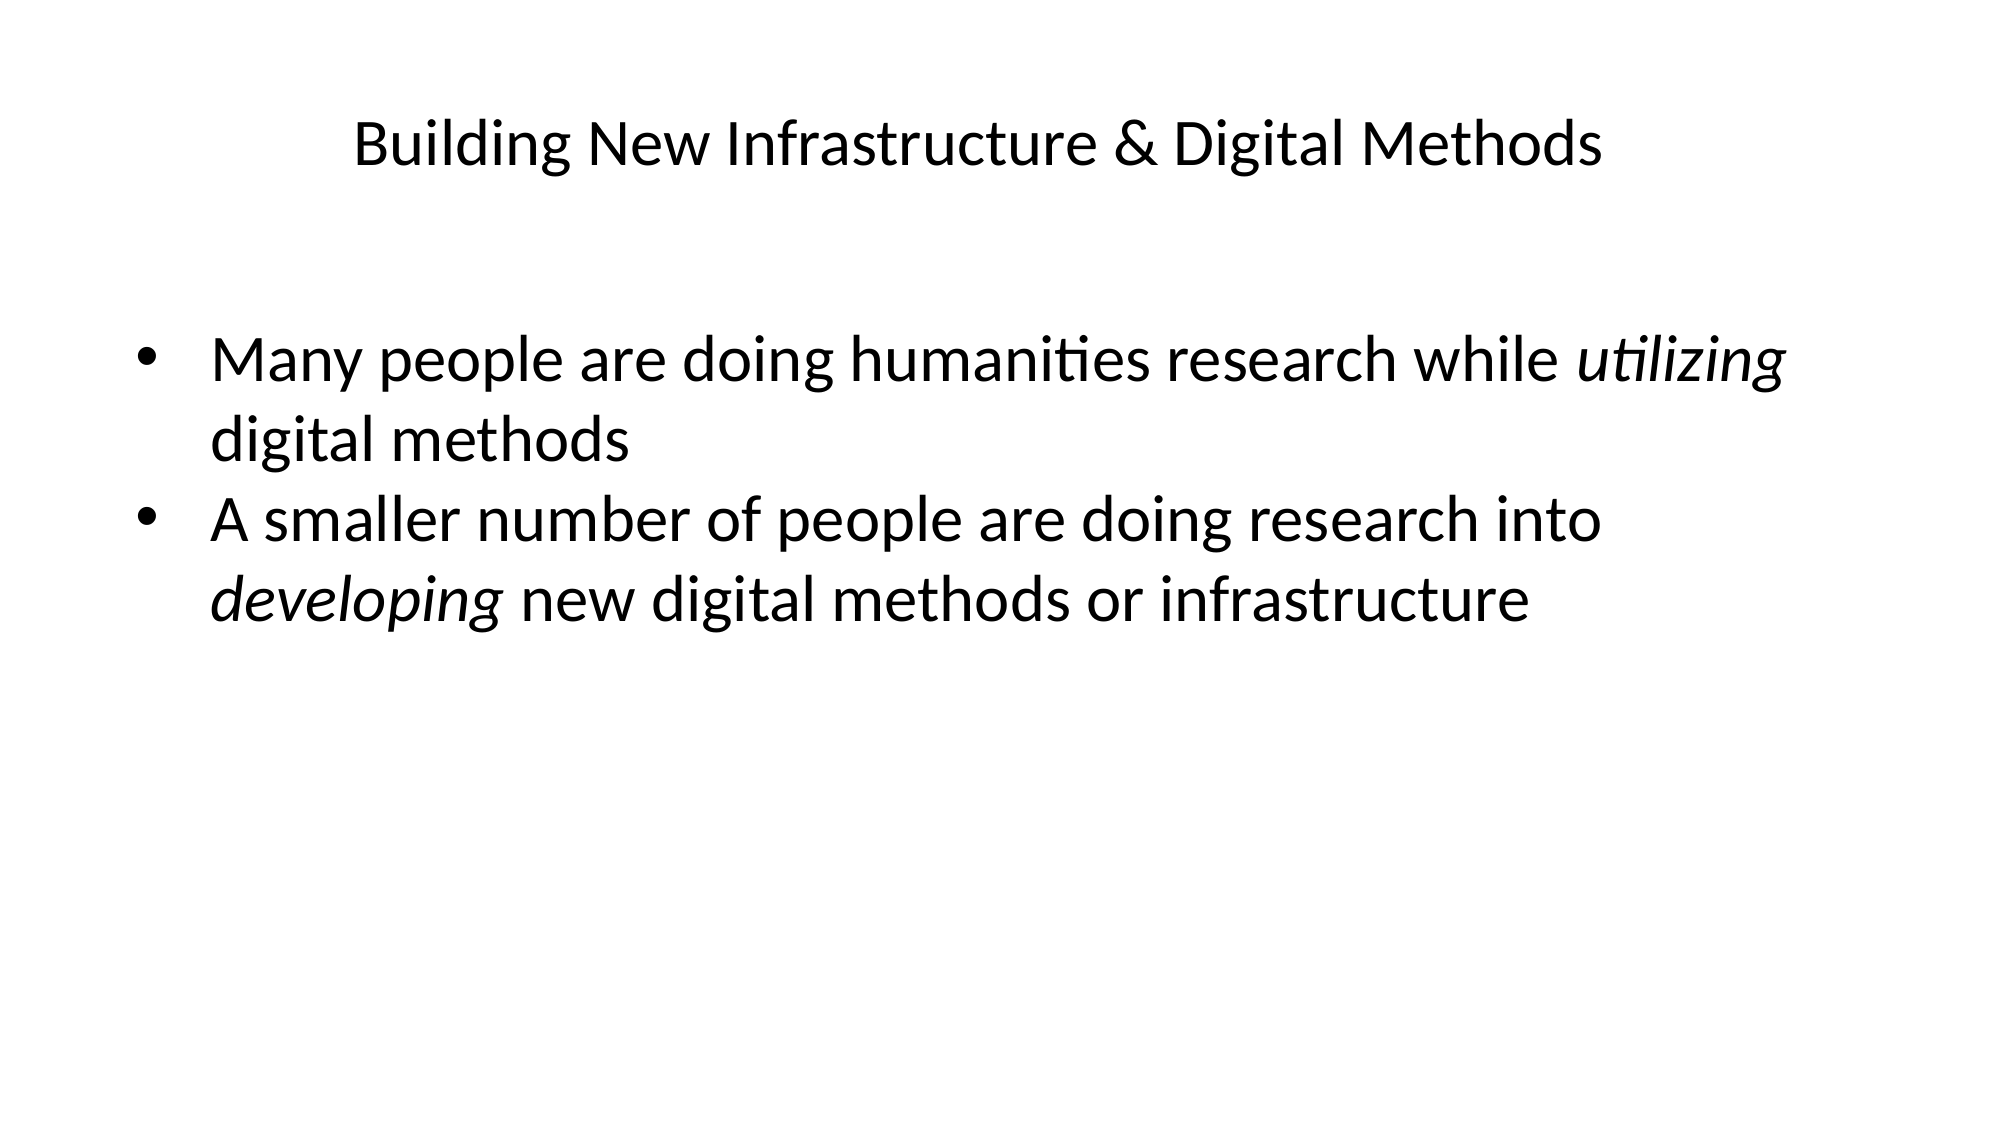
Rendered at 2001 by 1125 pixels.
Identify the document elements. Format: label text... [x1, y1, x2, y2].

text_box Building New Infrastructure & Digital Methods [338, 91, 1646, 187]
text_box Many people are doing humanities research while utilizing digital methods A smaller number of people are doing research into developing new digital methods or infrastructure [120, 307, 1902, 643]
